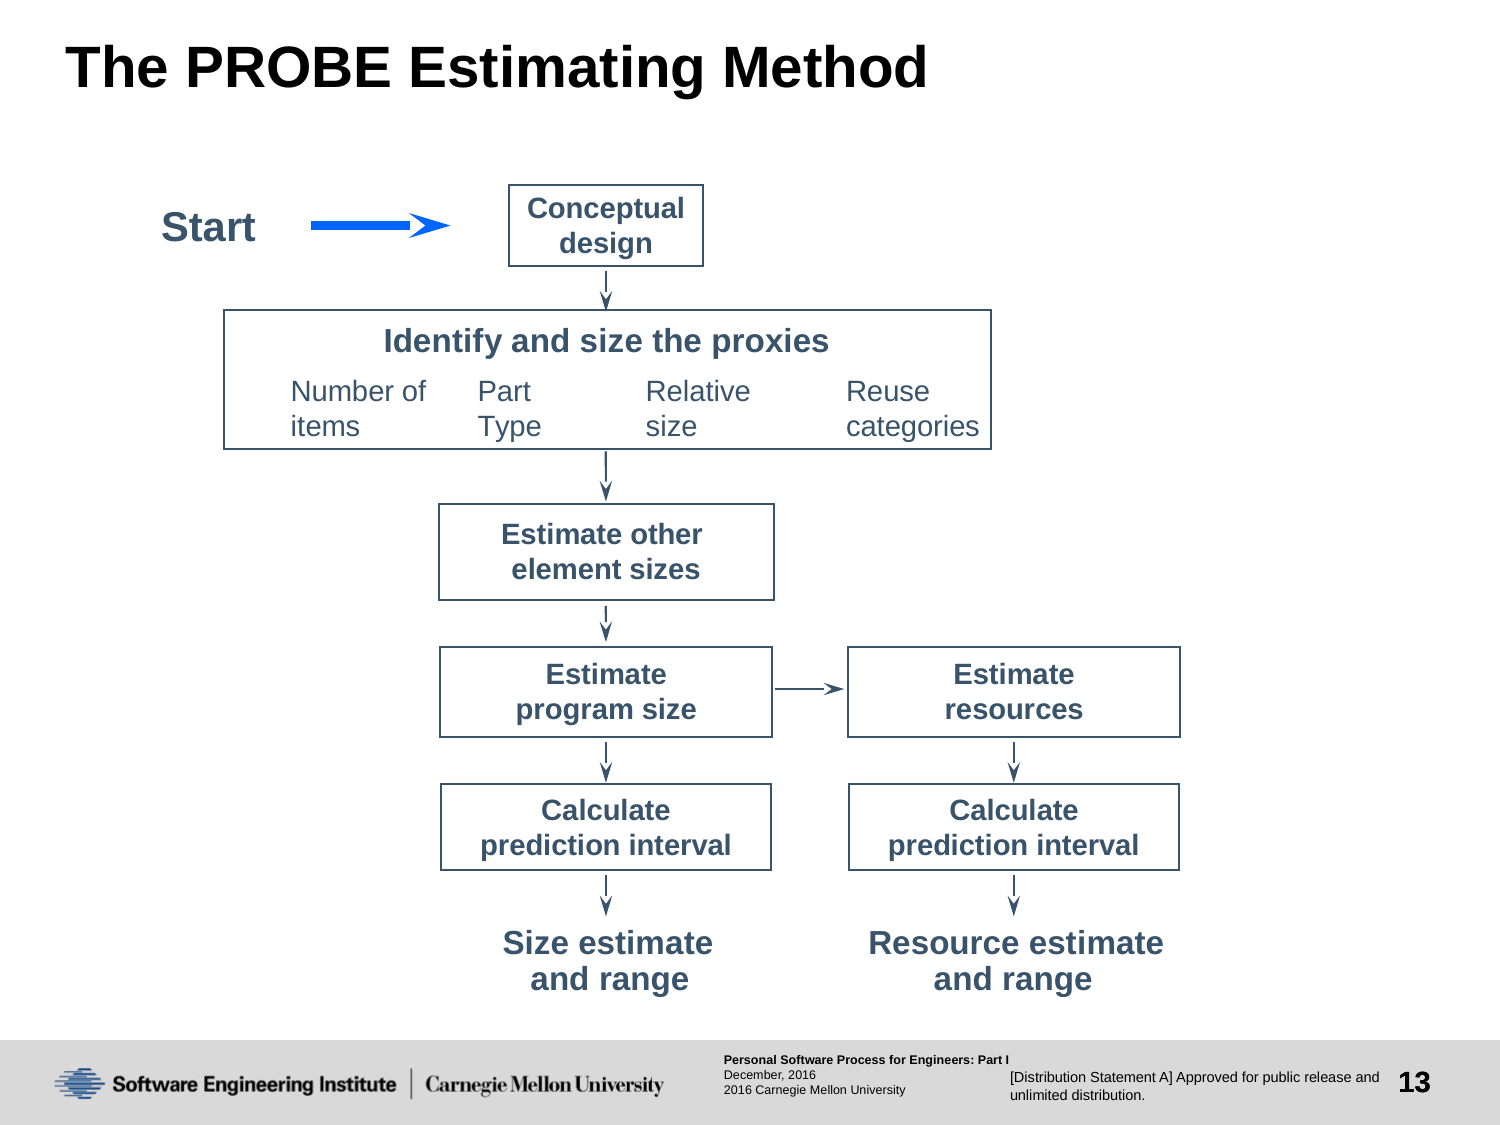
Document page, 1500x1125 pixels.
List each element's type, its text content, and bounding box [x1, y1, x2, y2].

picture [46, 1061, 673, 1104]
picture [143, 184, 1184, 1009]
title The PROBE Estimating Method [65, 37, 1313, 148]
